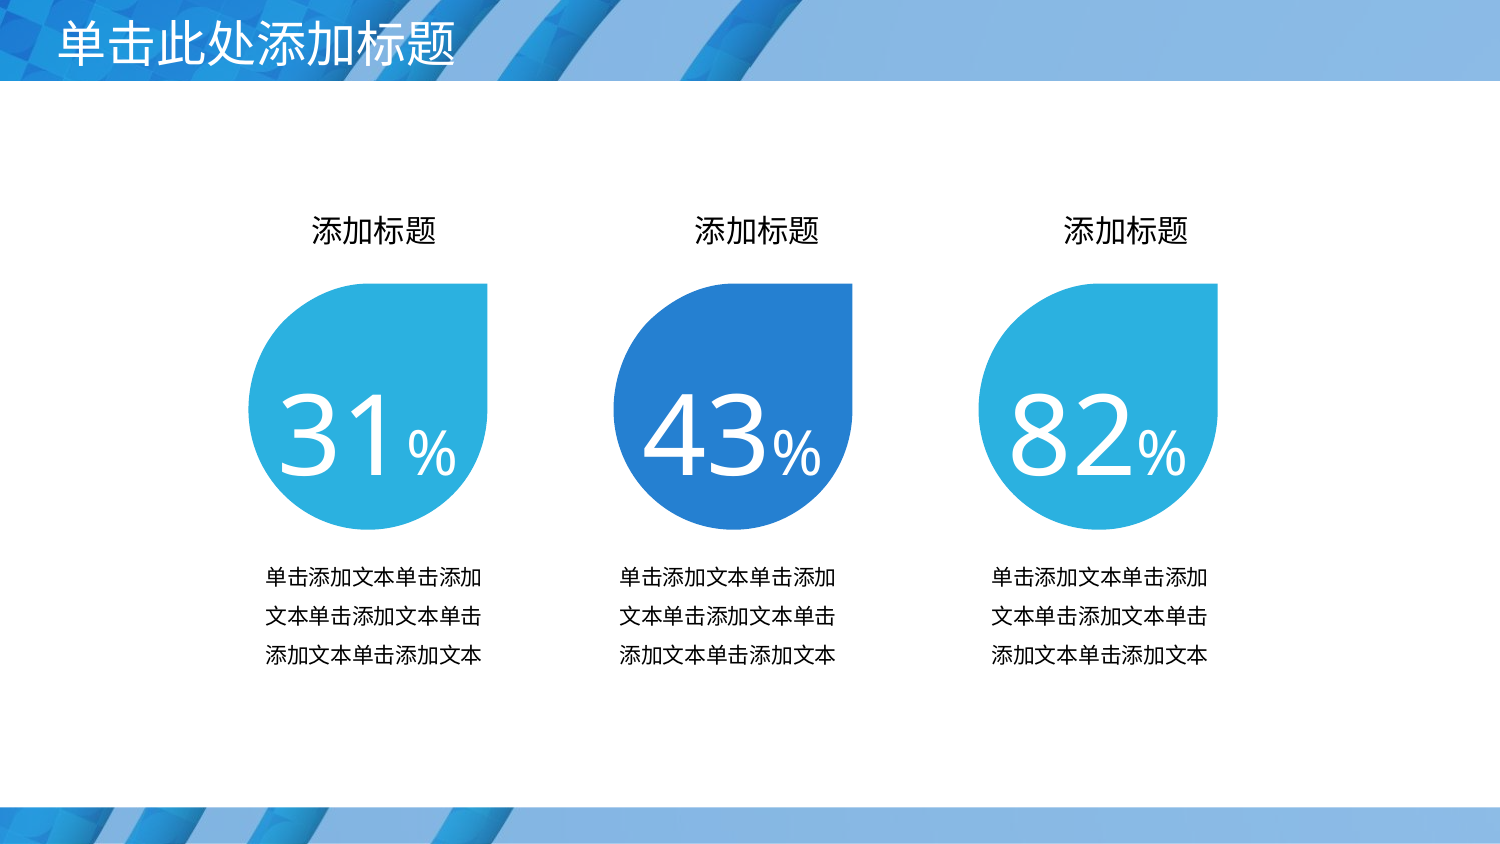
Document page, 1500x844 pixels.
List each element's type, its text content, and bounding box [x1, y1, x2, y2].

text_box 82% [978, 283, 1218, 530]
text_box 单击添加文本单击添加 文本单击添加文本单击 添加文本单击添加文本 [976, 531, 1224, 676]
text_box 单击添加文本单击添加 文本单击添加文本单击 添加文本单击添加文本 [250, 531, 498, 676]
text_box 单击添加文本单击添加 文本单击添加文本单击 添加文本单击添加文本 [604, 531, 852, 676]
text_box 单击此处添加标题 [41, 11, 1392, 90]
text_box 添加标题 [1049, 203, 1204, 256]
text_box 43% [613, 283, 853, 530]
text_box 添加标题 [679, 203, 835, 256]
text_box 31% [248, 283, 488, 530]
text_box 添加标题 [296, 203, 452, 256]
